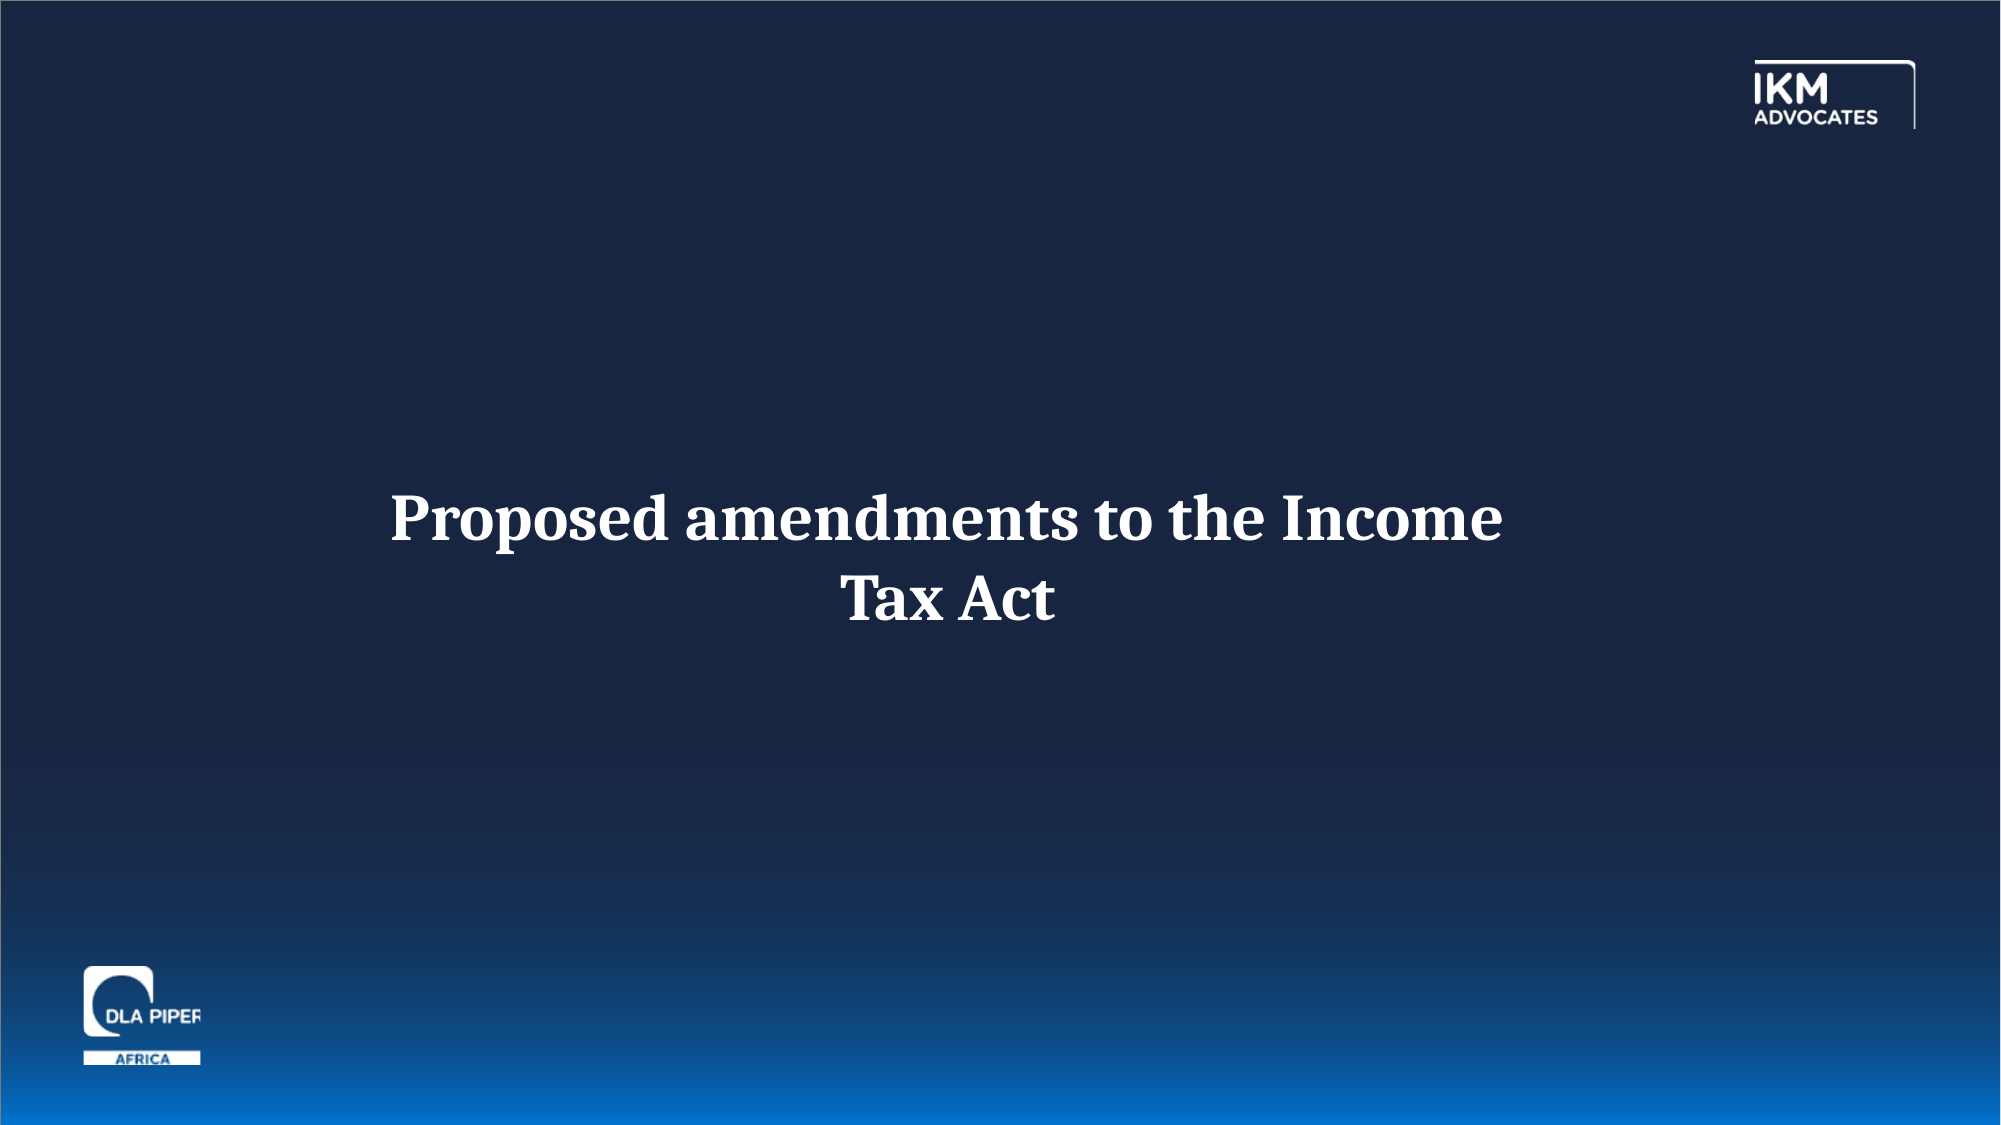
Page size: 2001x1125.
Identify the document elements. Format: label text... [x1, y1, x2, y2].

text_box Proposed amendments to the Income Tax Act [372, 466, 1524, 642]
picture [1, 1, 2000, 1125]
